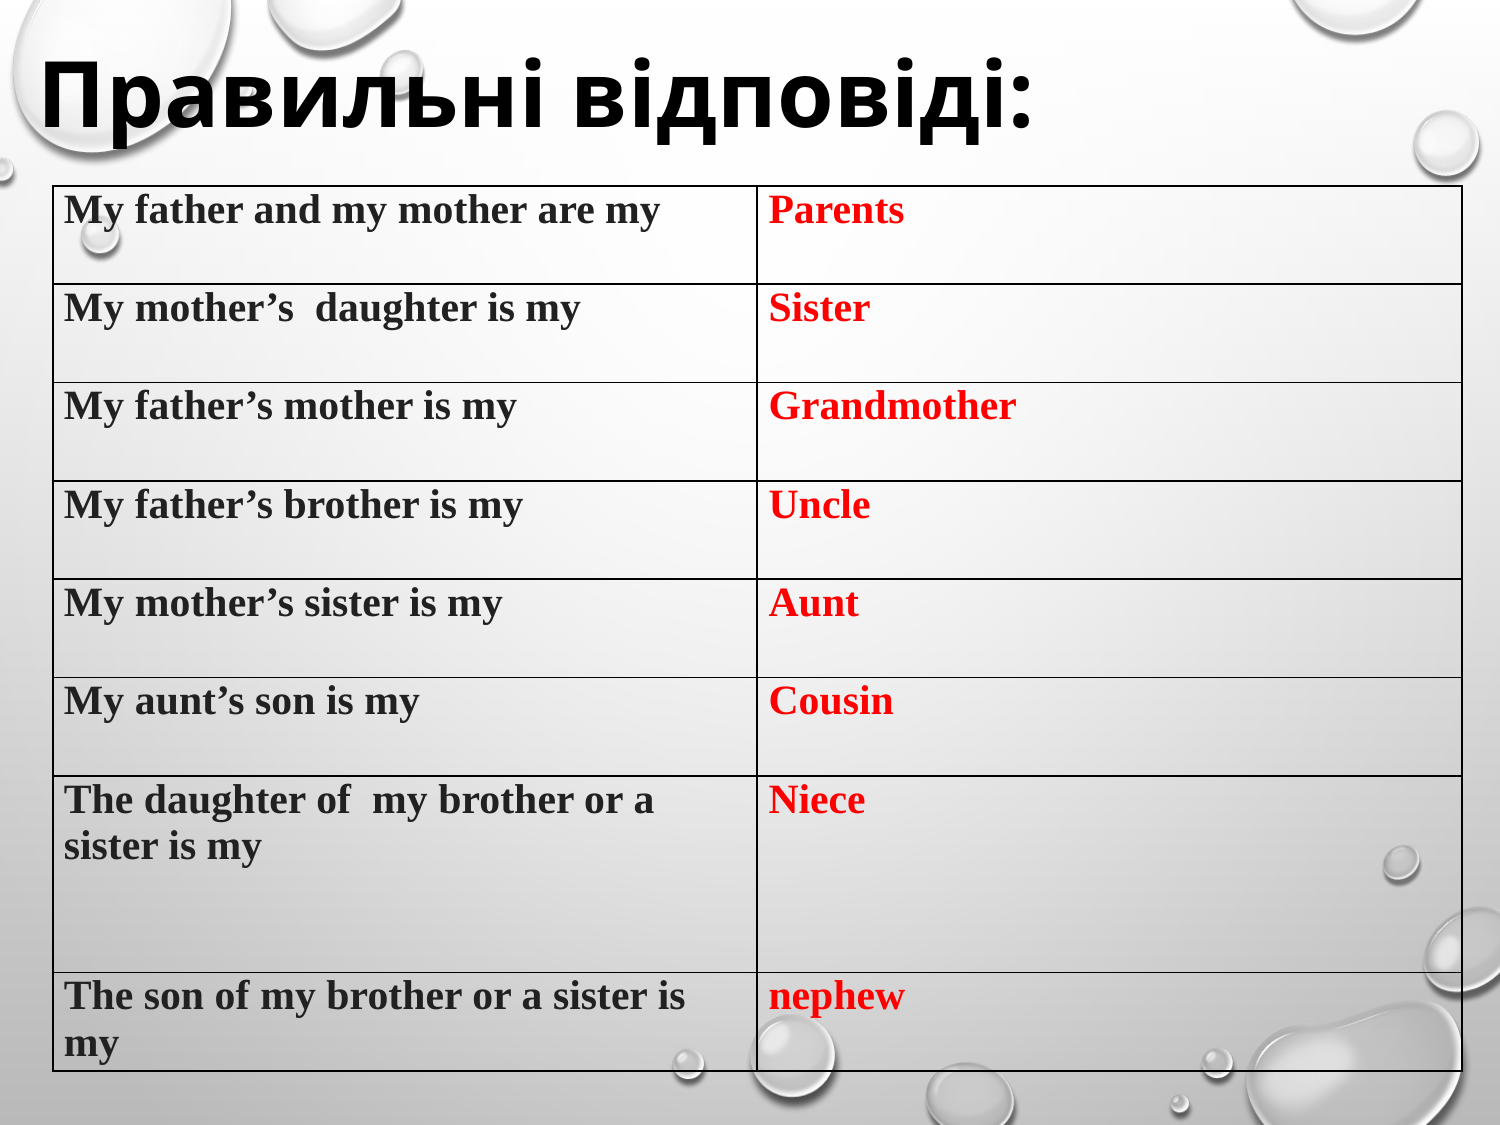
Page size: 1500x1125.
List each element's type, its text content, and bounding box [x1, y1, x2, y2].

table_cell Niece [758, 777, 1461, 972]
table_cell The son of my brother or a sister is my [54, 973, 756, 1070]
table_cell nephew [758, 973, 1461, 1070]
table_cell My father’s brother is my [54, 482, 756, 578]
table_cell My aunt’s son is my [54, 678, 756, 775]
table_cell Cousin [758, 678, 1461, 775]
table_cell Uncle [758, 482, 1461, 578]
table_cell Grandmother [758, 383, 1461, 480]
table_cell My father’s mother is my [54, 383, 756, 480]
table_cell My mother’s sister is my [54, 580, 756, 677]
table_header My father and my mother are my [54, 187, 756, 283]
table_cell Sister [758, 285, 1461, 382]
picture [0, 0, 1500, 1125]
table_cell My mother’s daughter is my [54, 285, 756, 382]
table_cell Aunt [758, 580, 1461, 677]
text_box Правильні відповіді: [22, 28, 1051, 154]
table_cell The daughter of my brother or a sister is my [54, 777, 756, 972]
table_header Parents [758, 187, 1461, 283]
